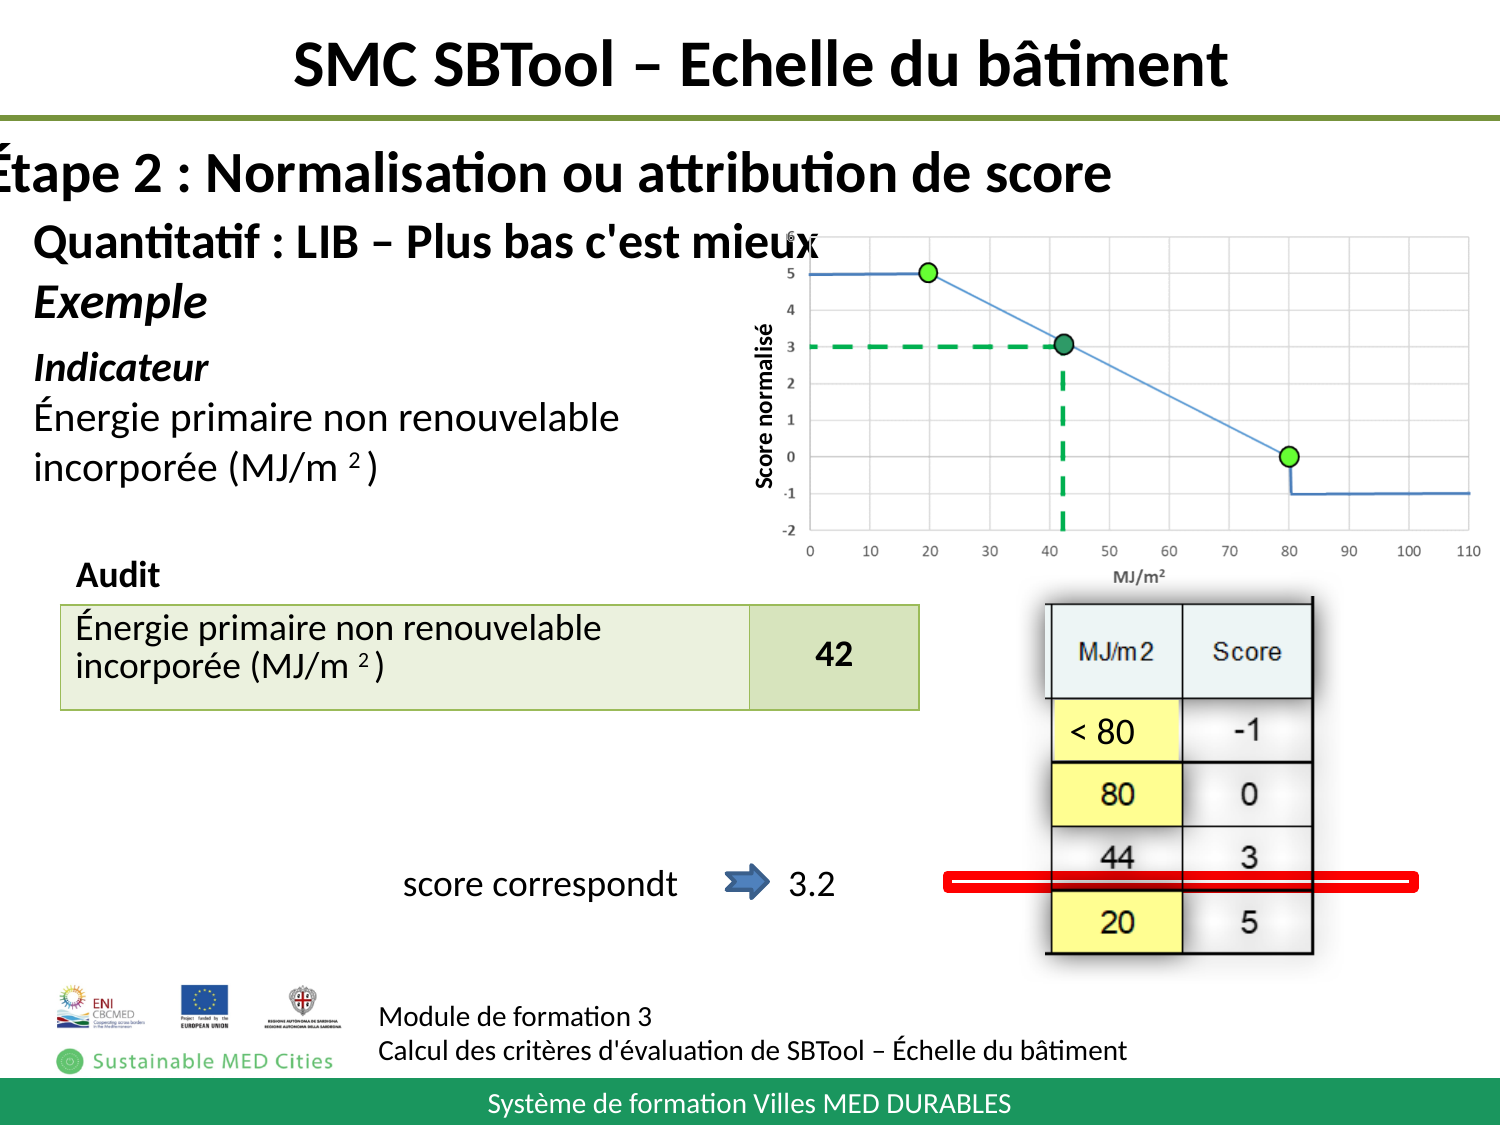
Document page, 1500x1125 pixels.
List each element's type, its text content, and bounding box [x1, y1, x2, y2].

text_box SMC SBTool – Echelle du bâtiment [278, 12, 1246, 107]
table_header Énergie primaire non renouvelable incorporée (MJ/m 2 ) [61, 606, 749, 709]
text_box Indicateur Énergie primaire non renouvelable incorporée (MJ/m 2 ) [18, 332, 729, 497]
table_header 42 [750, 613, 918, 709]
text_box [0, 970, 1500, 1125]
text_box Audit [61, 542, 176, 602]
text_box [1338, 873, 1416, 890]
text_box Étape 2 : Normalisation ou attribution de score [0, 126, 1129, 212]
text_box [945, 873, 1022, 890]
picture [737, 220, 1496, 957]
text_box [384, 851, 855, 913]
text_box Quantitatif : LIB – Plus bas c'est mieux Exemple [18, 201, 876, 336]
